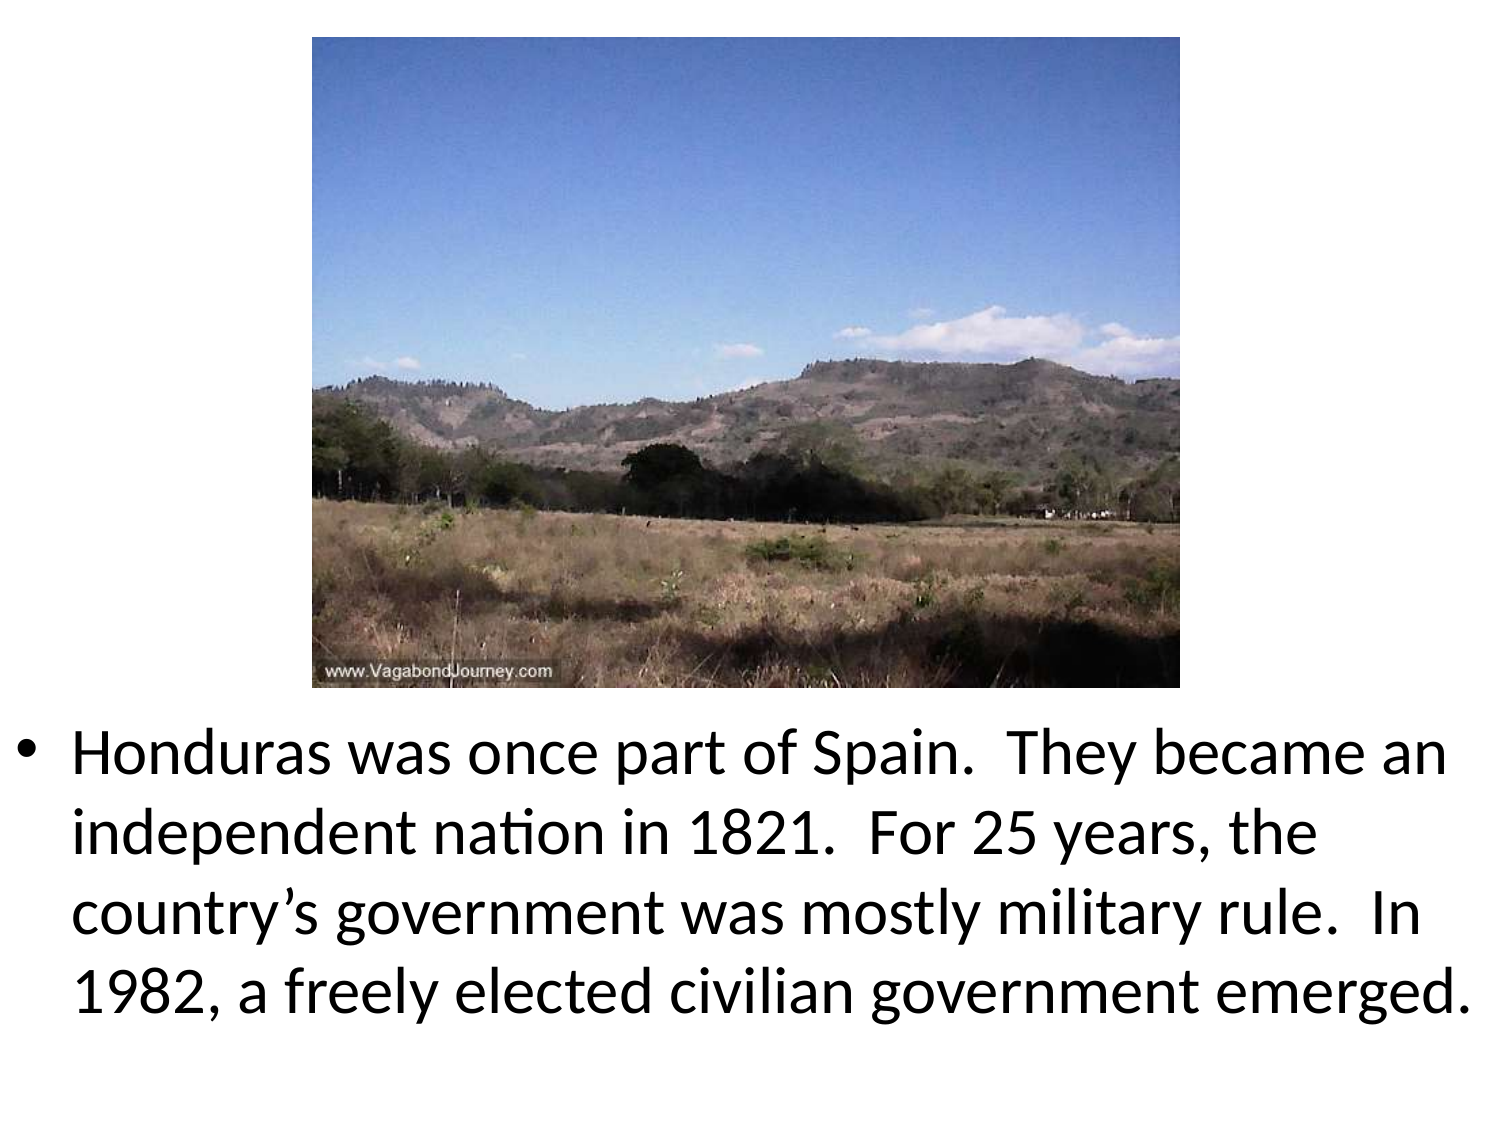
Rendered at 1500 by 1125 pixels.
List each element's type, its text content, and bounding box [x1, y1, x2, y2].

picture [312, 37, 1180, 688]
list Honduras was once part of Spain. They became an independent nation in 1821. For 25 years, the country’s government was mostly military rule. In 1982, a freely elected civilian government emerged. [0, 699, 1500, 963]
